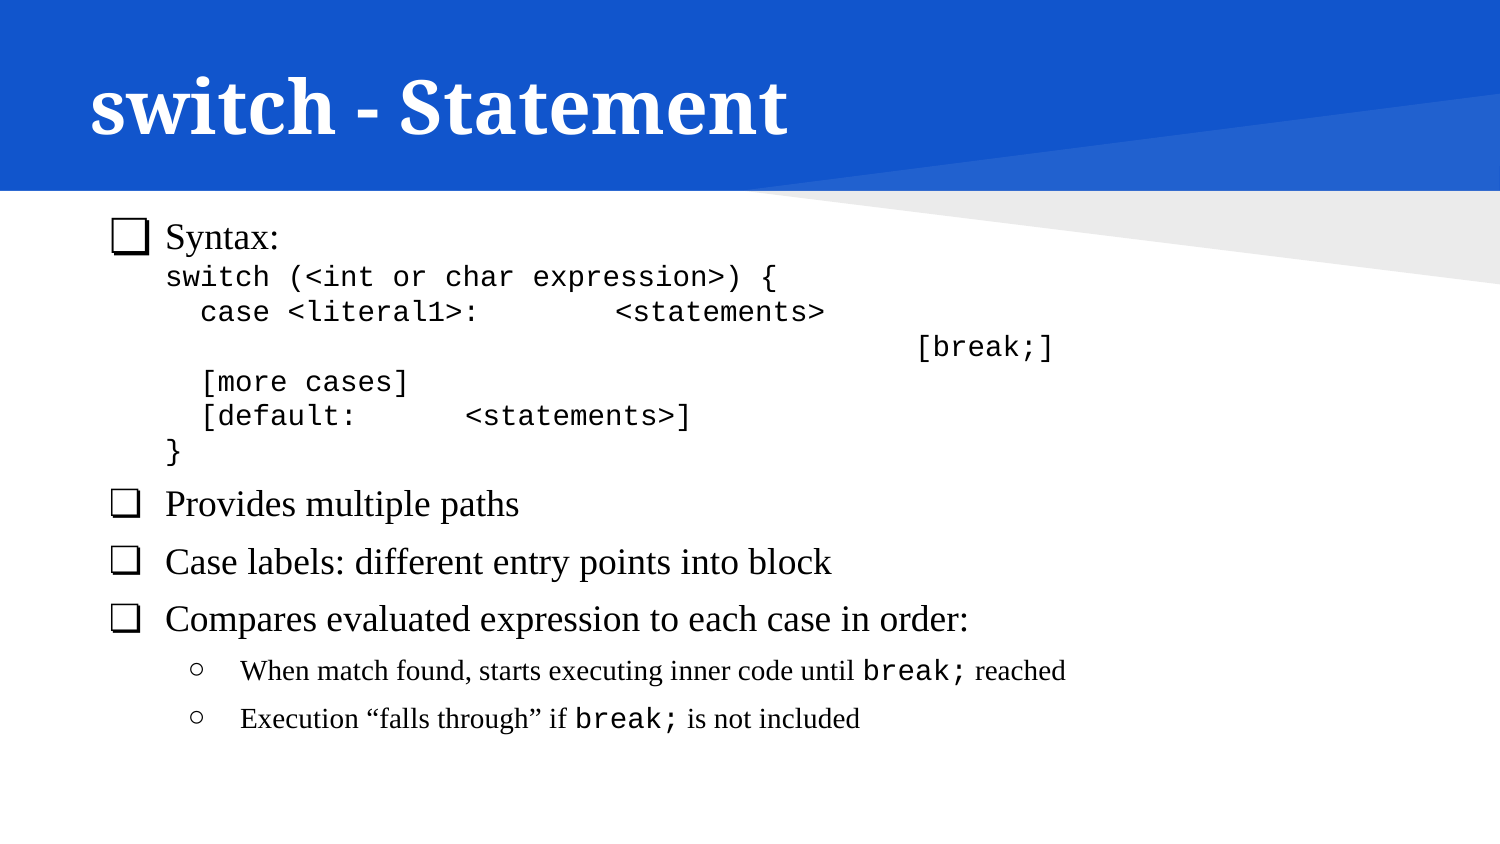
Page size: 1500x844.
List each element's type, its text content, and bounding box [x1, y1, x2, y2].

list Syntax: switch (<int or char expression>) { case <literal1>: <statements> [break;] [more cases] [default: <statements>] } Provides multiple paths Case labels: different entry points into block Compares evaluated expression to each case in order: When match found, starts executing inner code until break; reached Execution “falls through” if break; is not included [75, 196, 1425, 808]
title switch - Statement [75, 33, 1425, 175]
